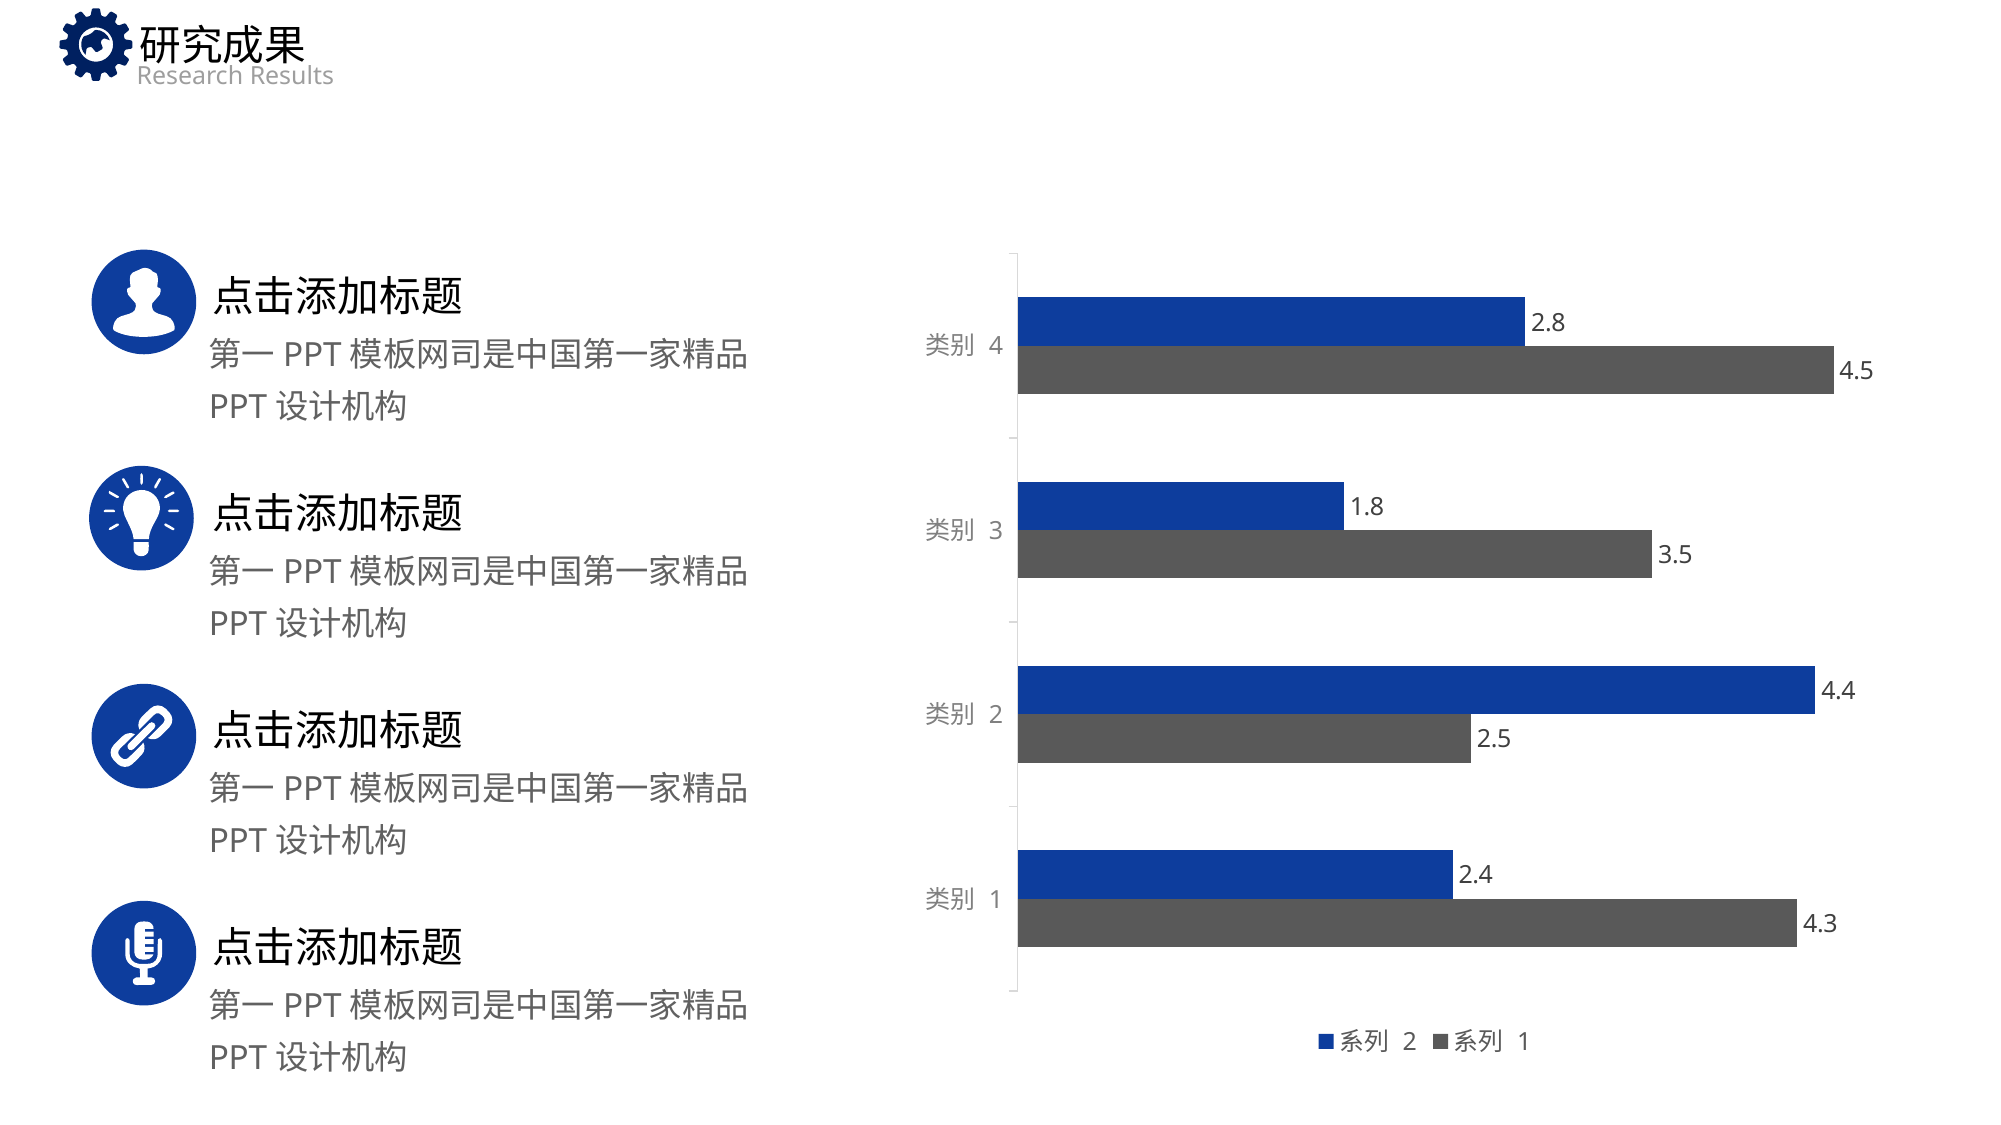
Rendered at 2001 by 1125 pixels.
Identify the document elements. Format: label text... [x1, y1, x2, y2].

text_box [59, 8, 133, 81]
text_box 第一PPT模板网司是中国第一家精品PPT设计机构 [193, 965, 766, 1084]
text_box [89, 465, 194, 571]
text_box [91, 900, 197, 1006]
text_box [91, 683, 197, 789]
text_box 第一PPT模板网司是中国第一家精品PPT设计机构 [193, 530, 766, 650]
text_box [91, 249, 197, 355]
chart [904, 237, 1946, 1065]
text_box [121, 11, 580, 98]
text_box 点击添加标题 [197, 262, 643, 313]
text_box 点击添加标题 [197, 913, 643, 965]
text_box 点击添加标题 [197, 696, 643, 747]
text_box 第一PPT模板网司是中国第一家精品PPT设计机构 [193, 747, 766, 867]
text_box 第一PPT模板网司是中国第一家精品PPT设计机构 [193, 313, 766, 433]
text_box 点击添加标题 [197, 479, 643, 530]
